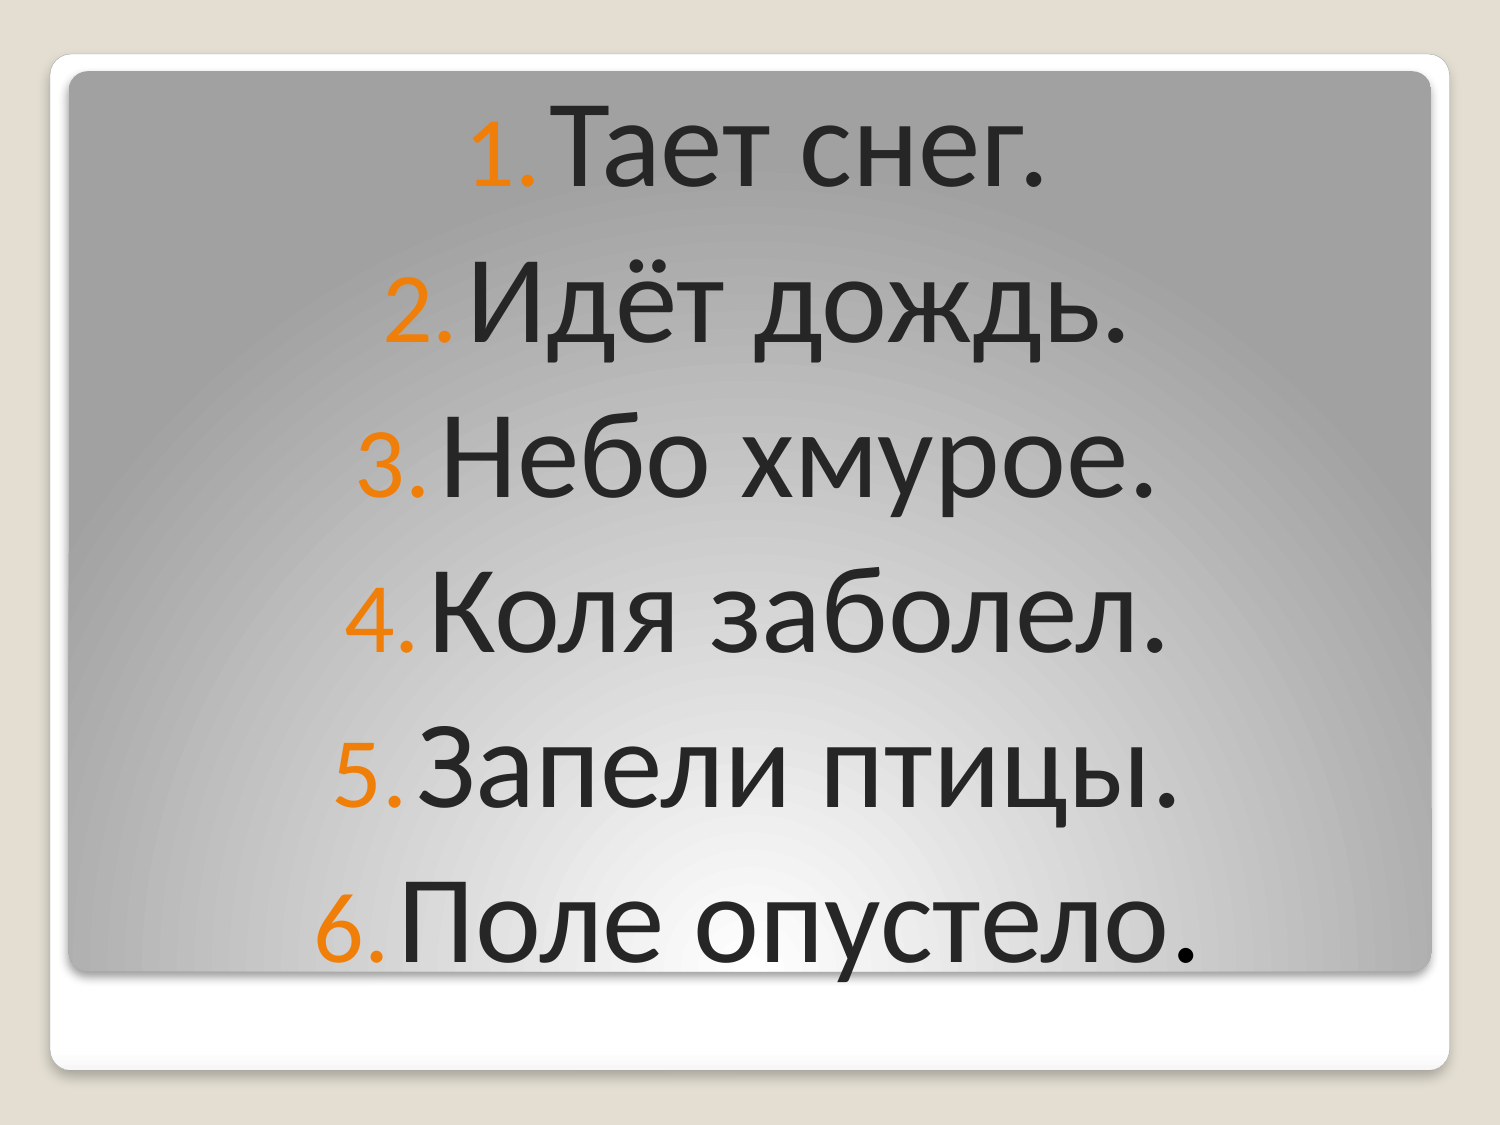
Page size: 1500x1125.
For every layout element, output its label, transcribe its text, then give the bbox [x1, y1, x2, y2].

list Тает снег. Идёт дождь. Небо хмурое. Коля заболел. Запели птицы. Поле опустело. [75, 46, 1425, 1005]
